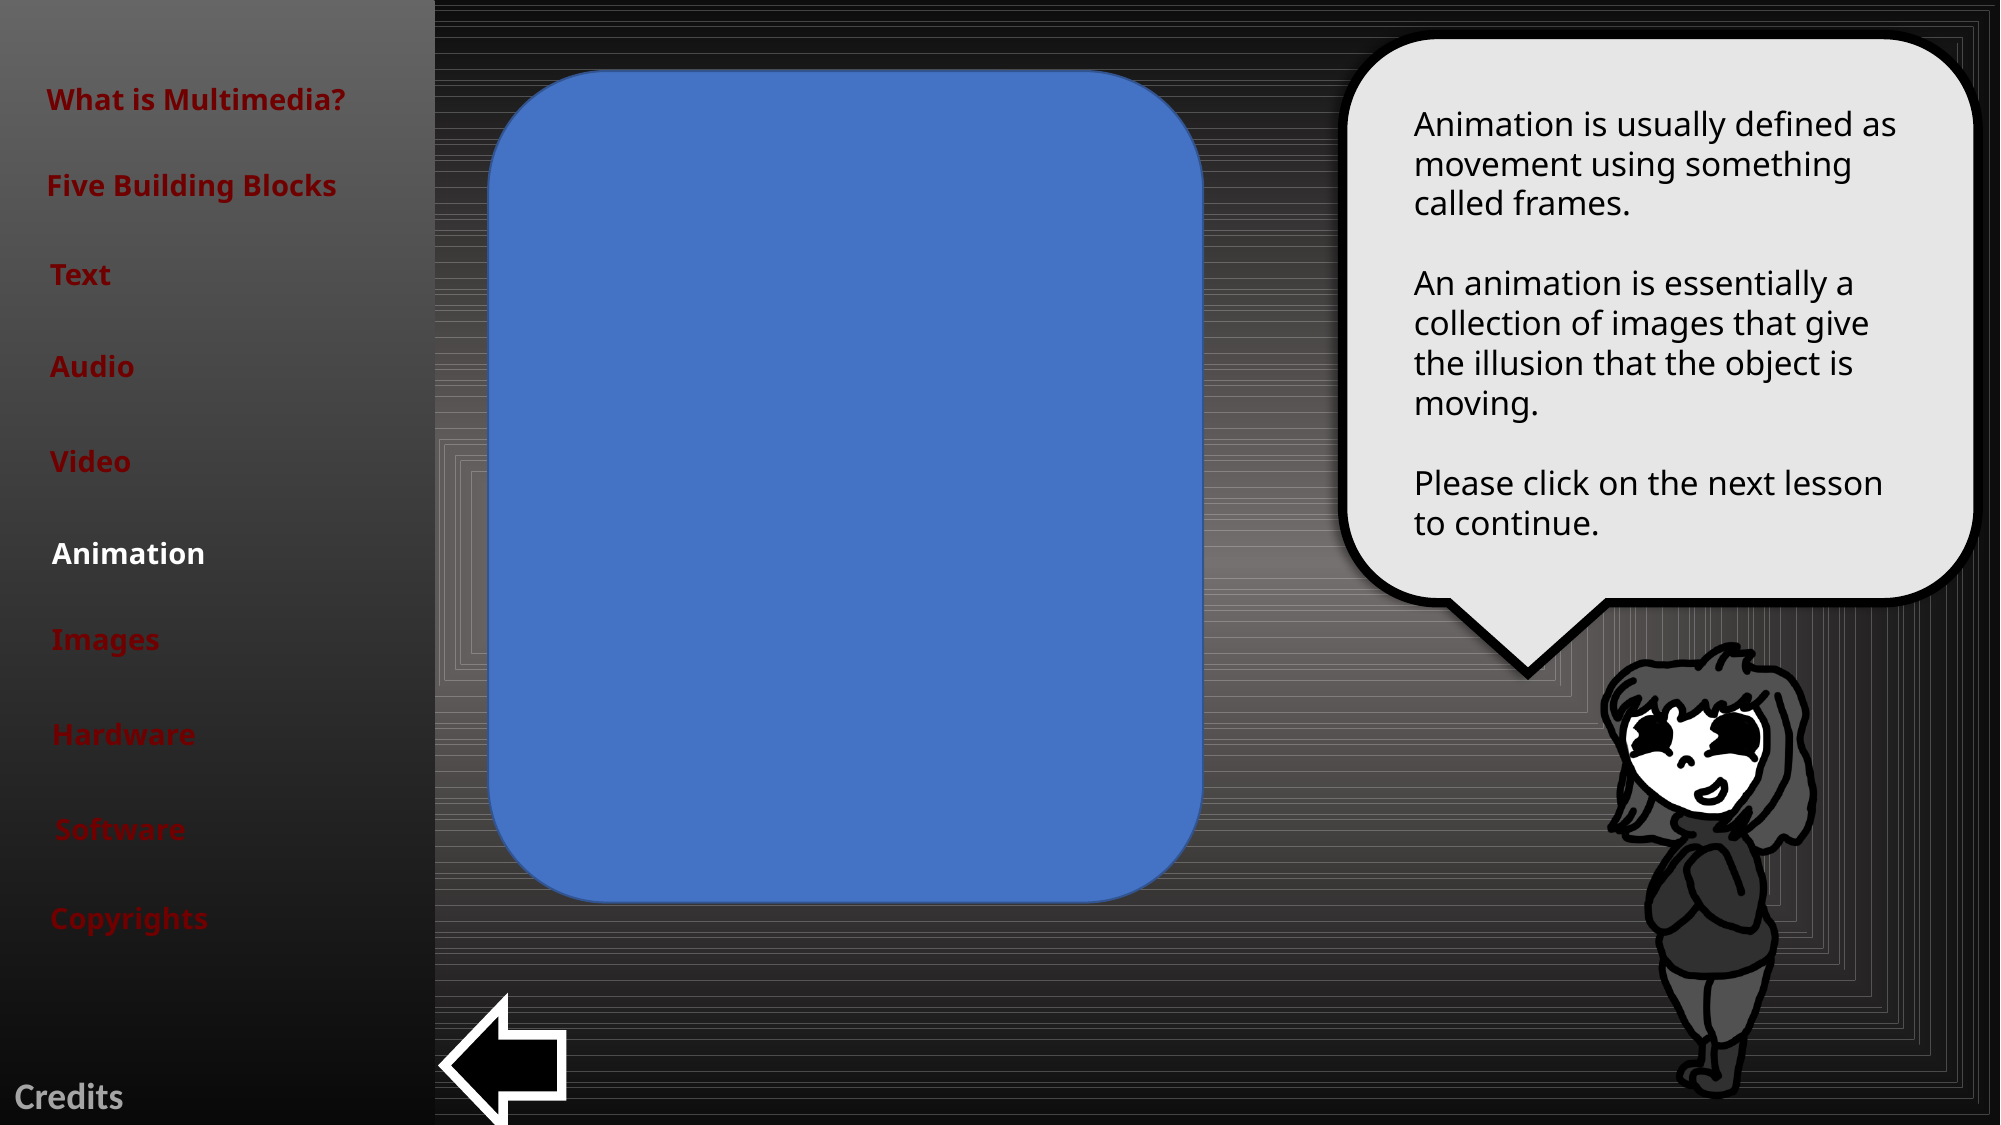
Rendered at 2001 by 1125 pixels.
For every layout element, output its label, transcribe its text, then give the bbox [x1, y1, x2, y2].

text_box Software [40, 803, 381, 854]
picture [1579, 624, 1839, 1110]
text_box Text [34, 249, 368, 299]
text_box Hardware [37, 709, 383, 759]
text_box Images [37, 614, 362, 664]
text_box [443, 1001, 563, 1125]
text_box Credits [0, 1064, 265, 1125]
text_box Copyrights [34, 892, 381, 943]
text_box Animation [37, 528, 370, 578]
text_box Animation is usually defined as movement using something called frames. An animation is essentially a collection of images that give the illusion that the object is moving. Please click on the next lesson to continue. [1399, 95, 1931, 550]
text_box [0, 0, 435, 1125]
text_box Five Building Blocks [31, 159, 435, 210]
text_box What is Multimedia? [31, 74, 457, 124]
text_box Video [34, 436, 368, 486]
text_box [487, 69, 1205, 904]
text_box Audio [34, 340, 359, 391]
text_box [1341, 33, 1980, 676]
